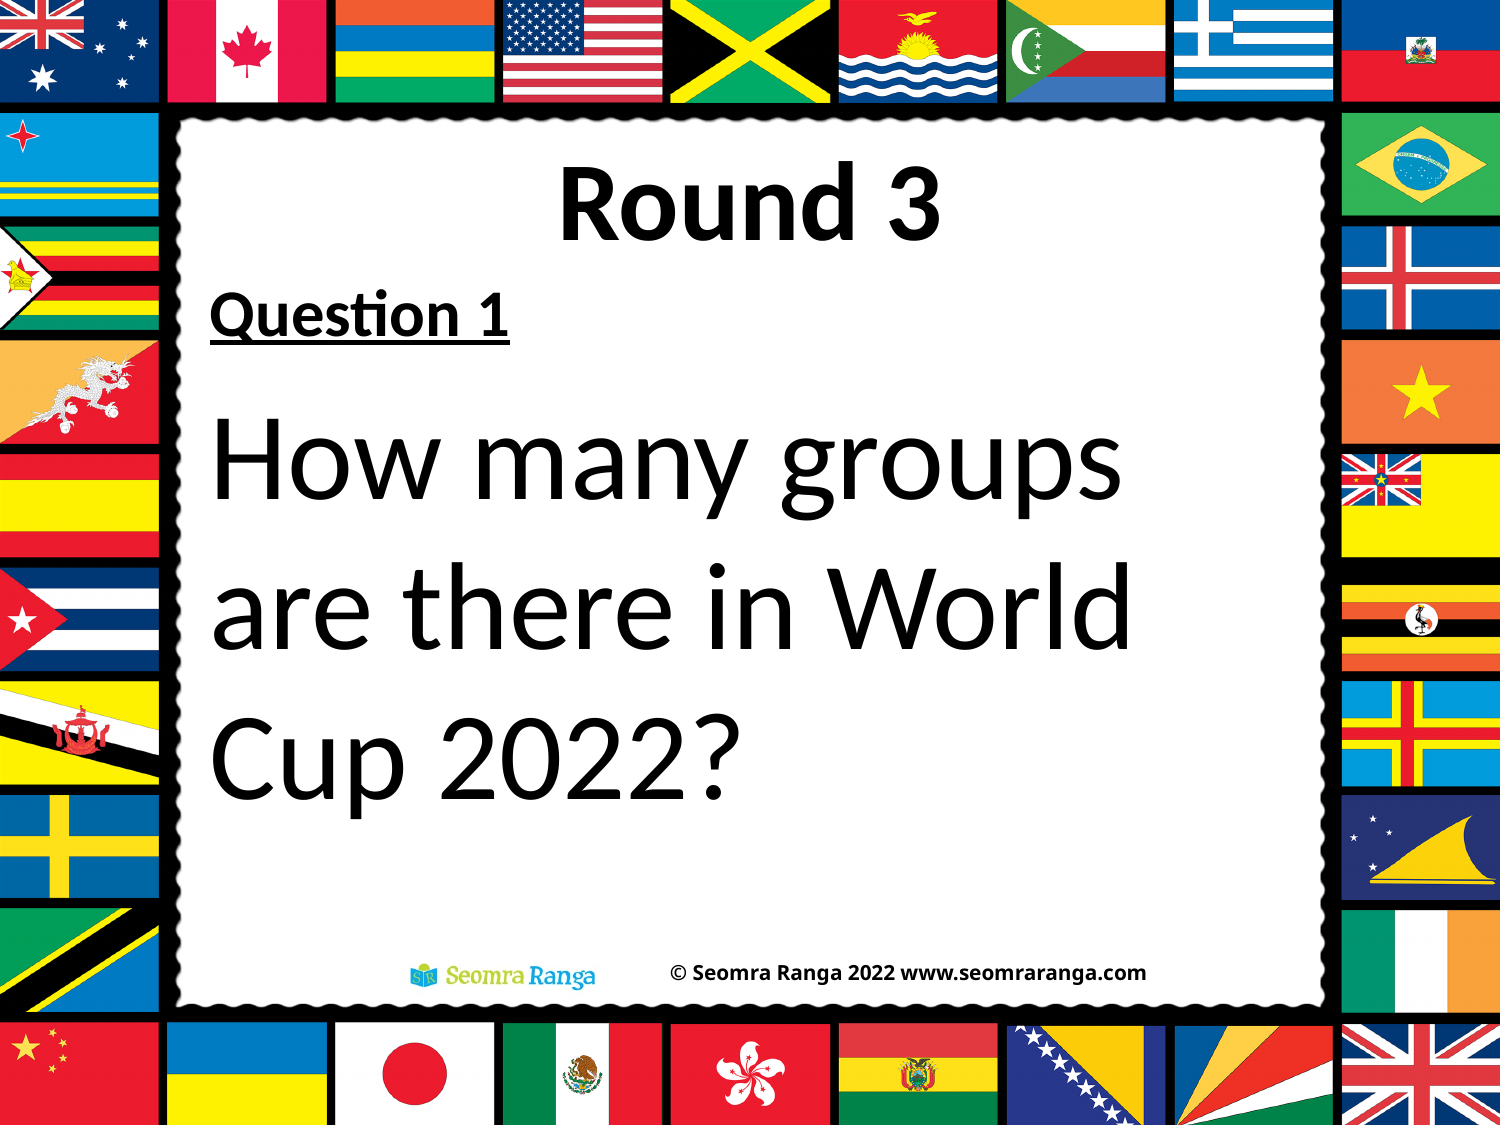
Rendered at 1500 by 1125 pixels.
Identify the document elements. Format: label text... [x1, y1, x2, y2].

list Question 1 How many groups are there in World Cup 2022? [194, 261, 1306, 953]
picture [0, 0, 1500, 1125]
title Round 3 [183, 101, 1317, 290]
text_box © Seomra Ranga 2022 www.seomraranga.com [631, 953, 1187, 993]
picture [10, 122, 36, 150]
